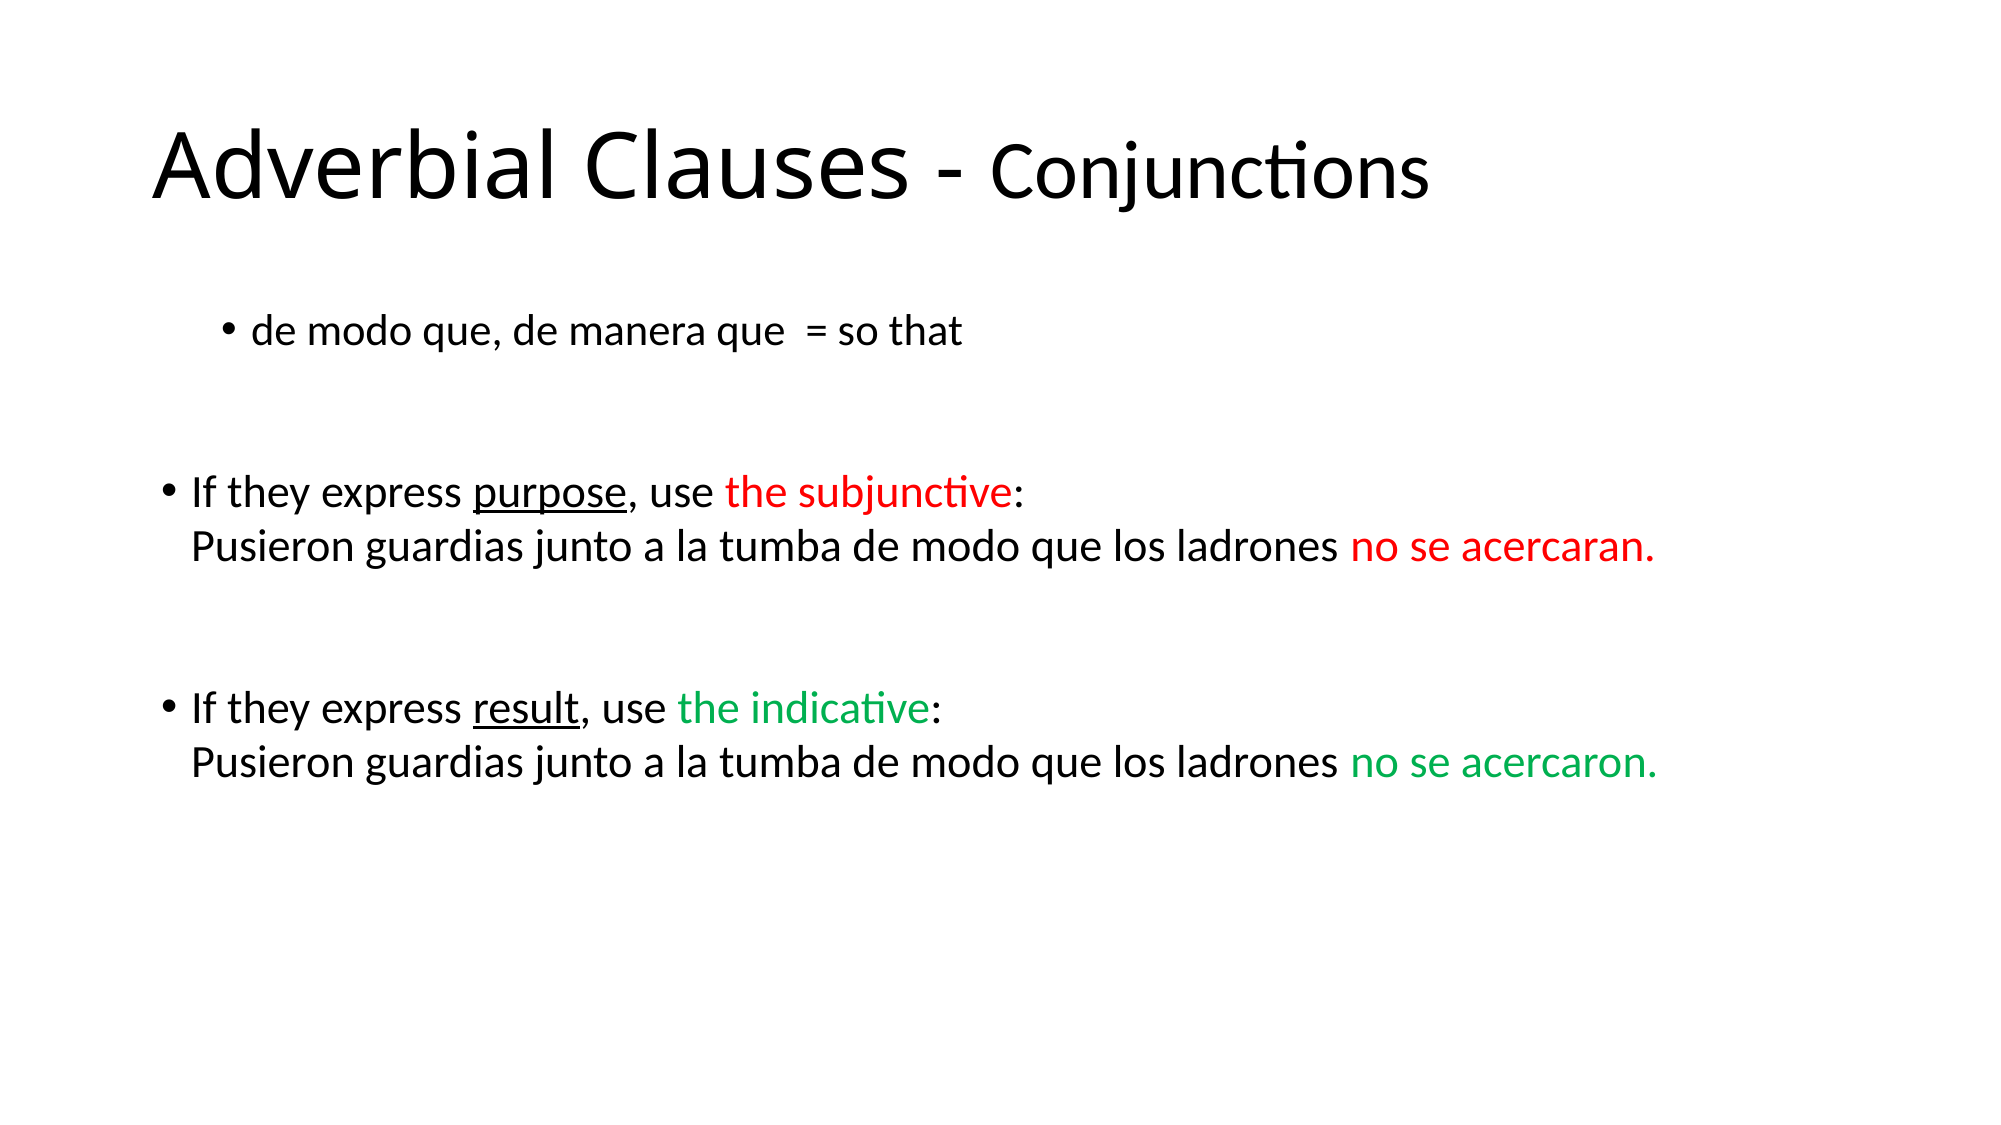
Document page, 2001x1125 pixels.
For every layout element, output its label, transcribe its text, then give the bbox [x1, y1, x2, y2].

title Adverbial Clauses - Conjunctions [137, 59, 1863, 278]
list de modo que, de manera que = so that If they express purpose, use the subjunctive: Pusieron guardias junto a la tumba de modo que los ladrones no se acercaran. If they express result, use the indicative: Pusieron guardias junto a la tumba de modo que los ladrones no se acercaron. [146, 299, 1872, 1014]
